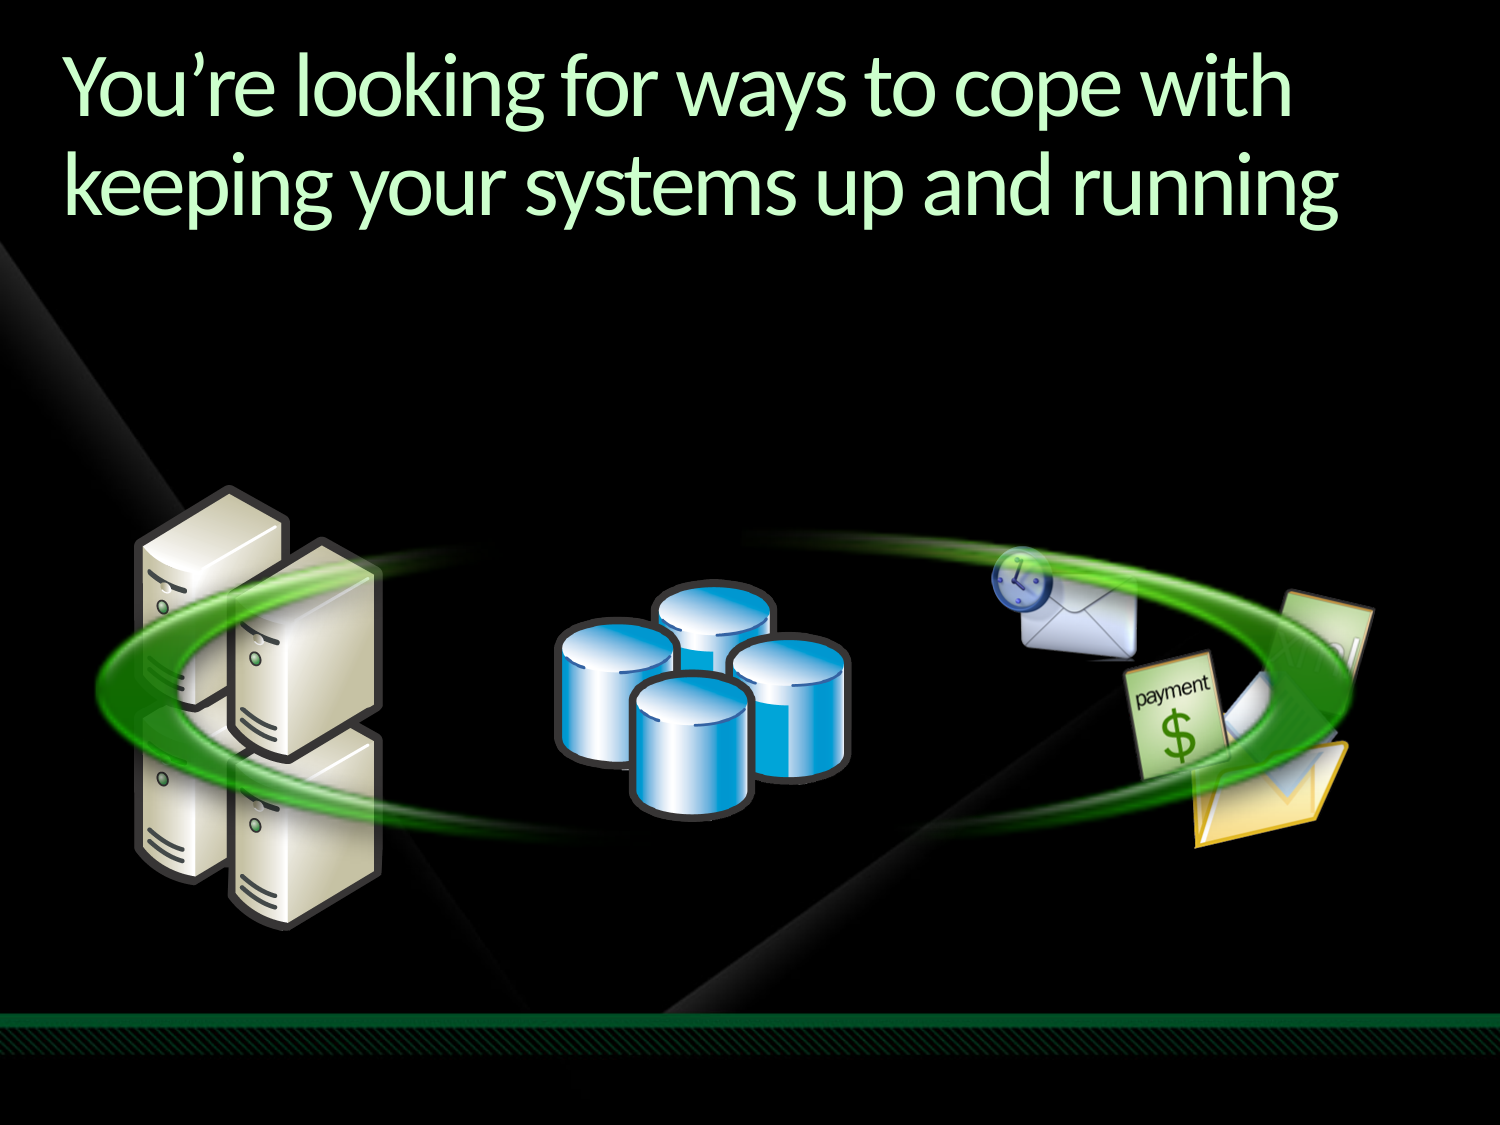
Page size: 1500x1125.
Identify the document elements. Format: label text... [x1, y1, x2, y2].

title You’re looking for ways to cope with keeping your systems up and running [62, 37, 1438, 238]
picture [0, 0, 1500, 1125]
